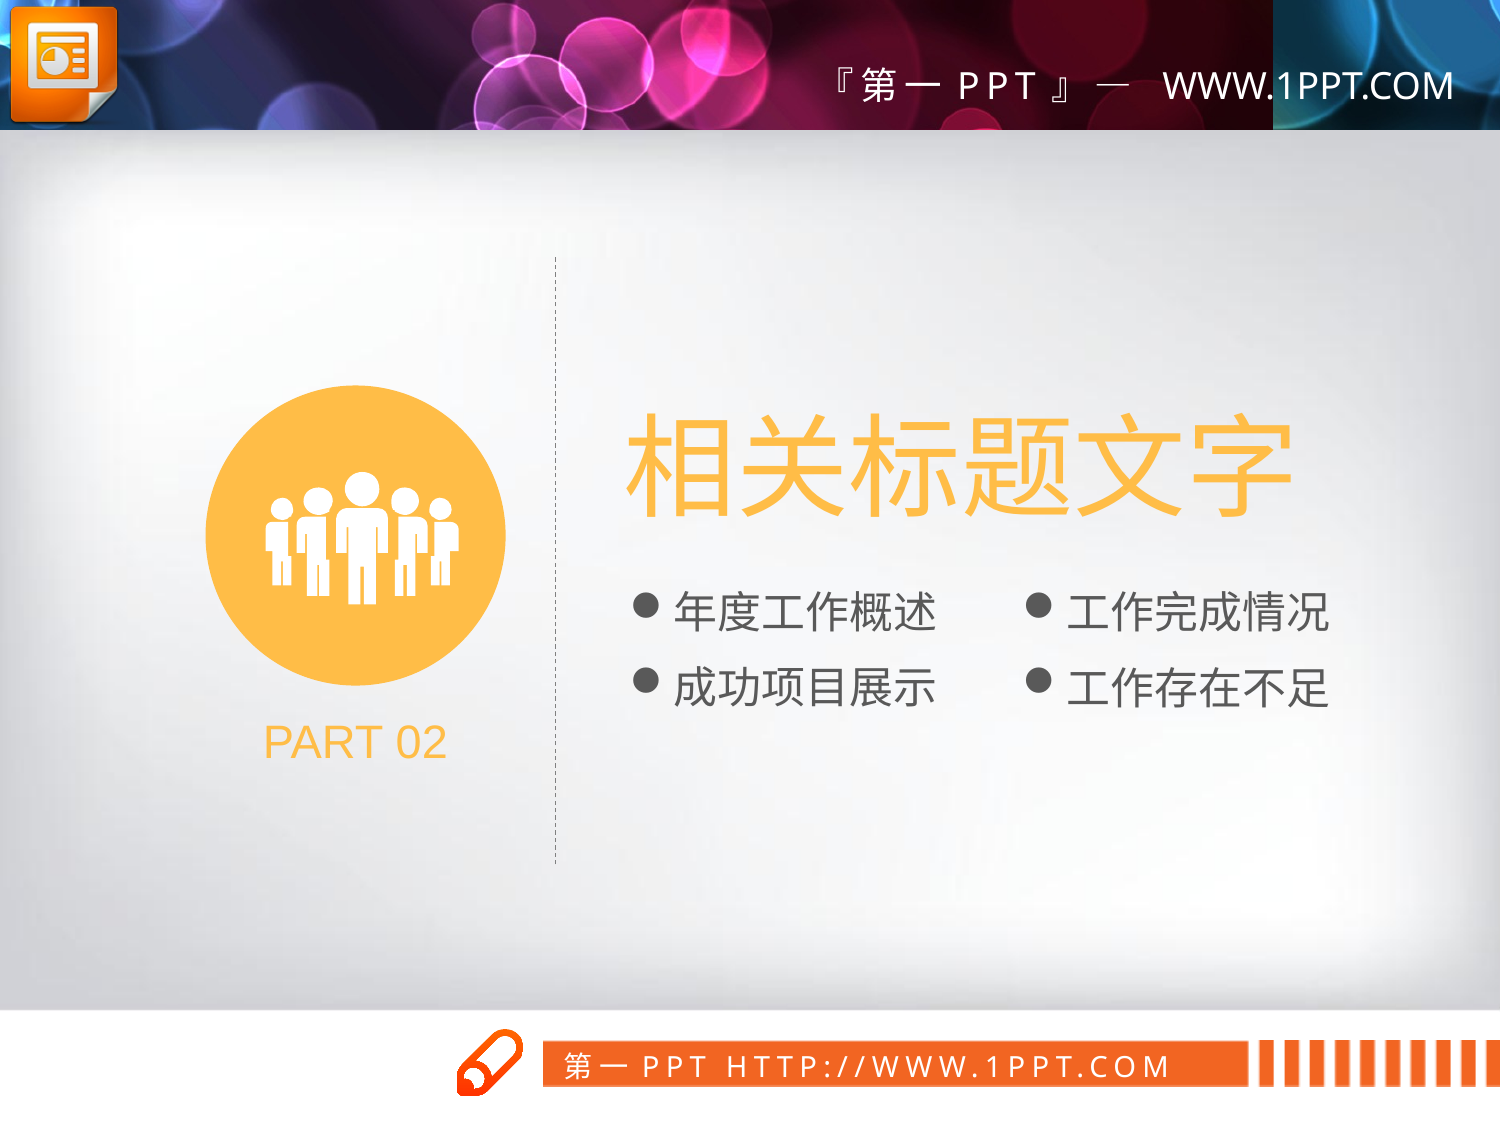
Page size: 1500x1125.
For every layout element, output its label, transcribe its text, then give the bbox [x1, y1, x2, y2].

picture [0, 0, 1500, 1012]
text_box 工作存在不足 [1022, 660, 1341, 713]
text_box 成功项目展示 [629, 659, 975, 713]
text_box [205, 385, 506, 686]
text_box 年度工作概述 [629, 584, 948, 637]
text_box 工作完成情况 [1022, 585, 1341, 638]
text_box PART 02 [251, 711, 460, 768]
picture [543, 1040, 1500, 1087]
text_box 相关标题文字 [608, 388, 1314, 538]
